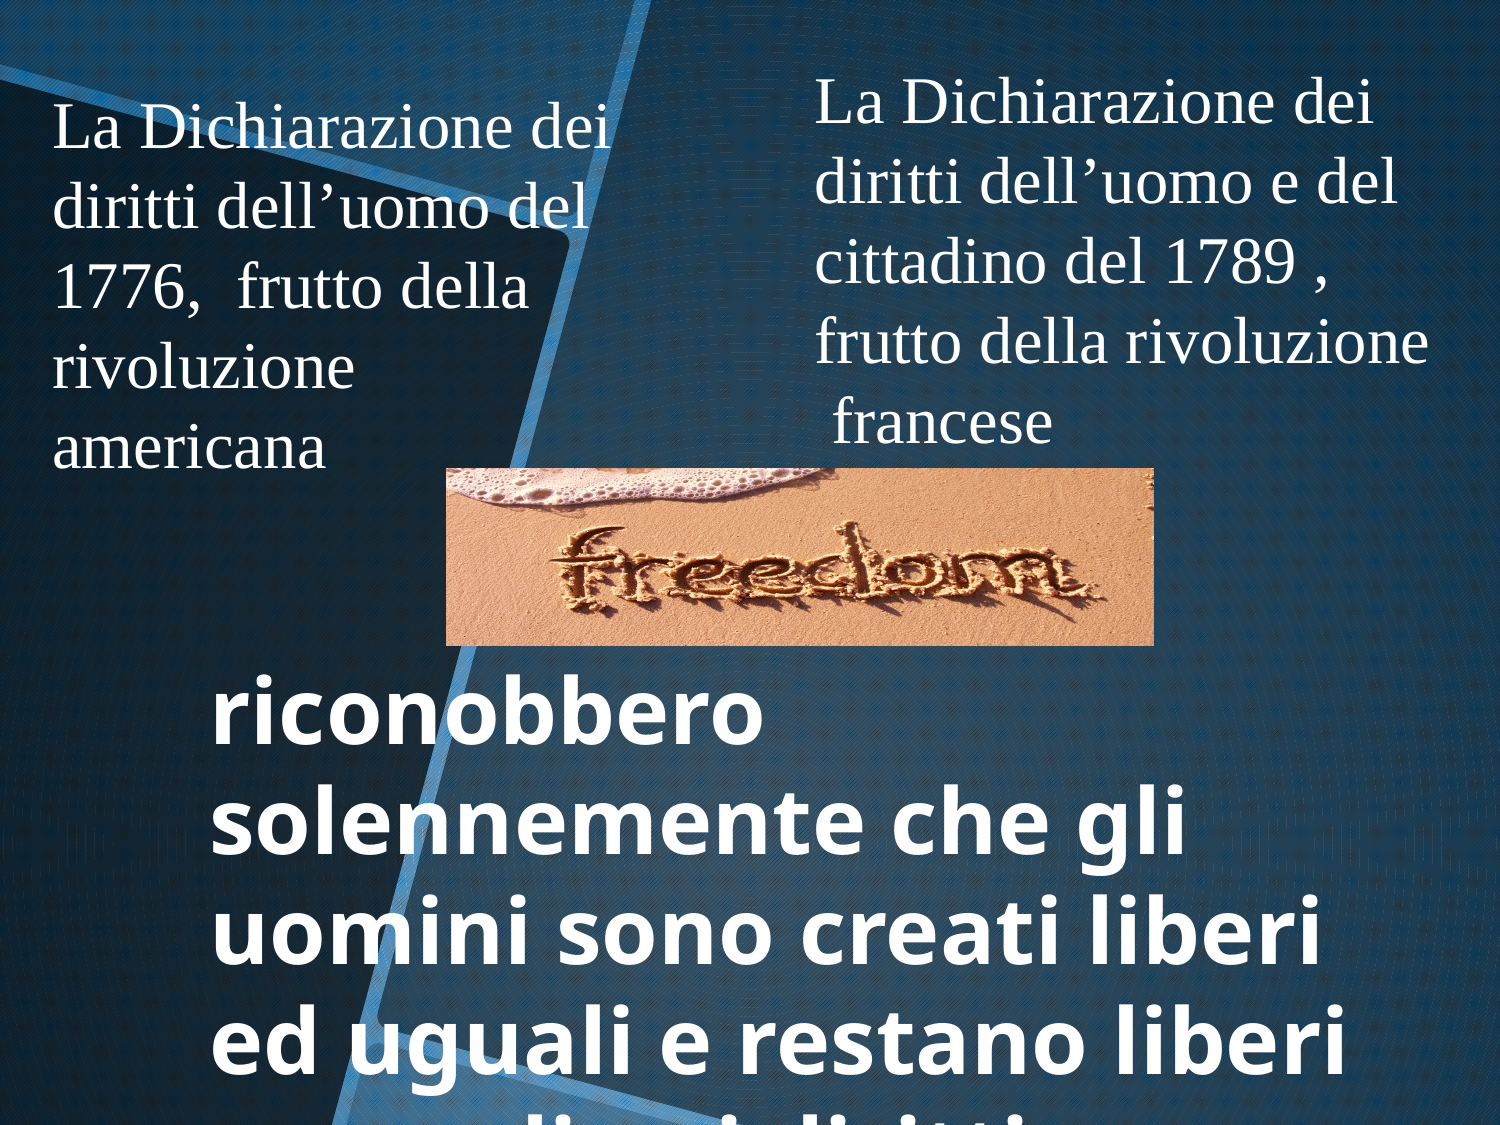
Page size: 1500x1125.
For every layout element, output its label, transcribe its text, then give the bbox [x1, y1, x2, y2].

picture [445, 468, 1155, 647]
text_box La Dichiarazione dei diritti dell’uomo del 1776, frutto della rivoluzione americana [37, 74, 663, 490]
text_box La Dichiarazione dei diritti dell’uomo e del cittadino del 1789 , frutto della rivoluzione francese [800, 49, 1450, 465]
text_box riconobbero solennemente che gli uomini sono creati liberi ed uguali e restano liberi e uguali nei diritti. [194, 645, 1383, 1125]
